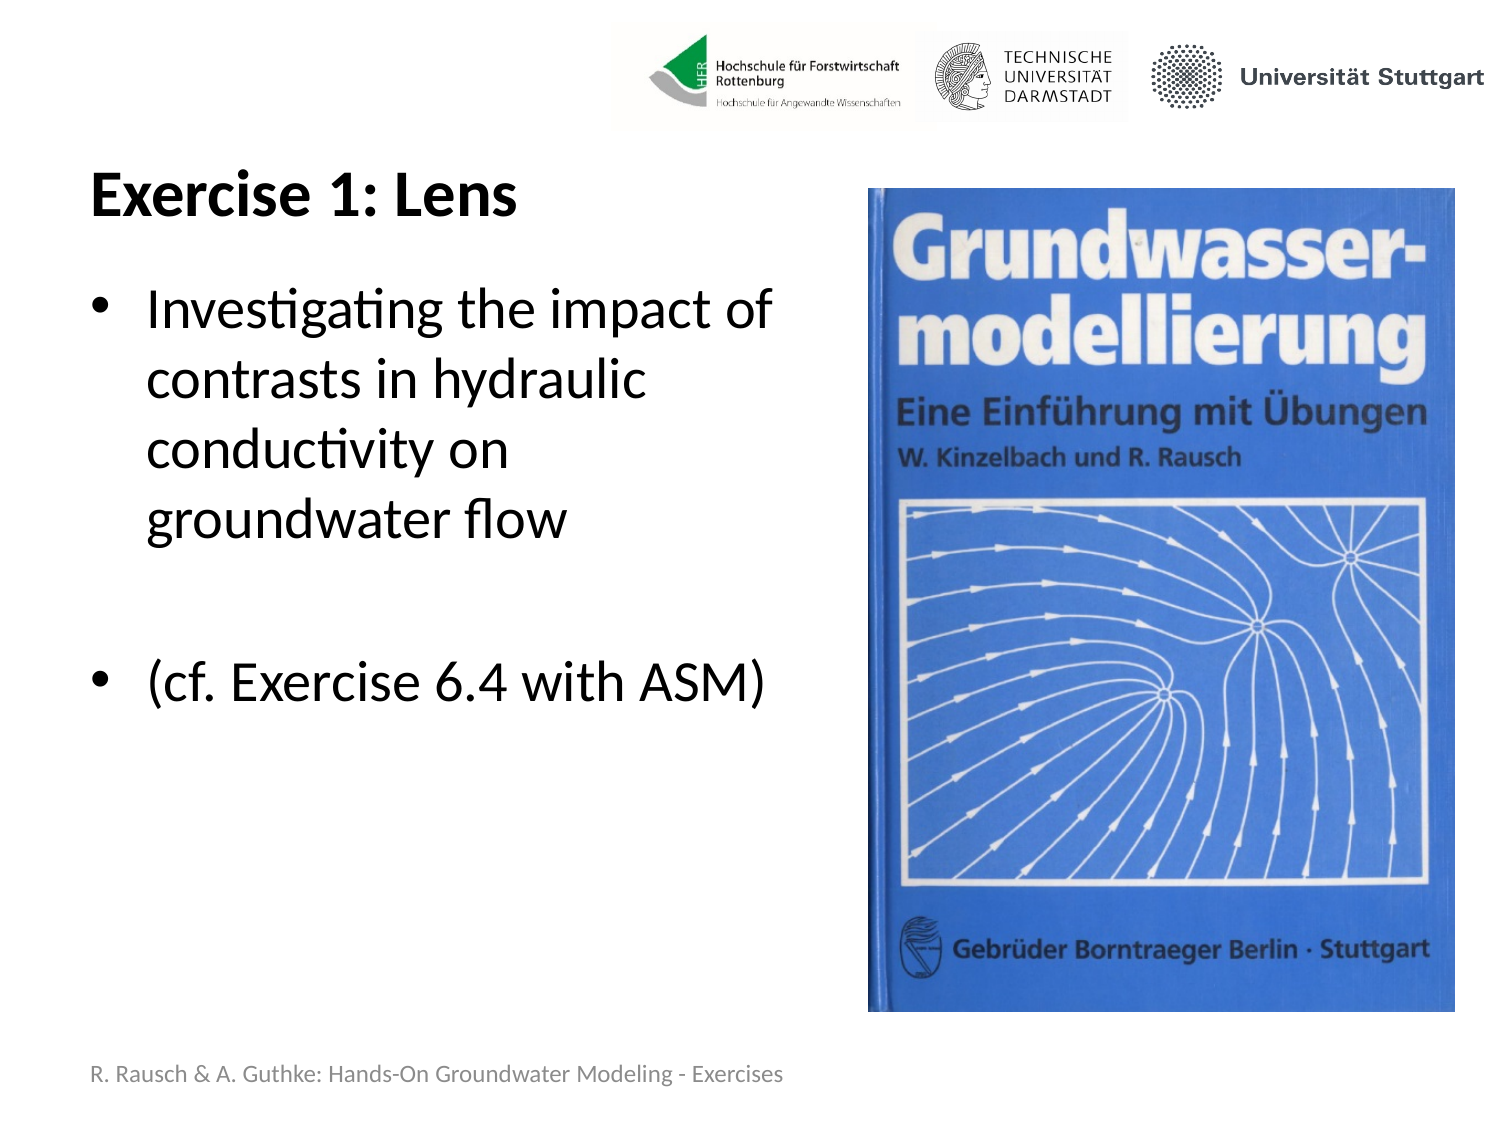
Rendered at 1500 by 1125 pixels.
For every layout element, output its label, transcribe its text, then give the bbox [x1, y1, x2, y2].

picture [1151, 44, 1491, 109]
picture [867, 188, 1455, 1012]
picture [611, 22, 1129, 131]
title Exercise 1: Lens [75, 136, 1425, 244]
slide_number R. Rausch & A. Guthke: Hands-On Groundwater Modeling - Exercises [75, 1042, 916, 1103]
list Investigating the impact of contrasts in hydraulic conductivity on groundwater flow (cf. Exercise 6.4 with ASM) [75, 262, 833, 1005]
